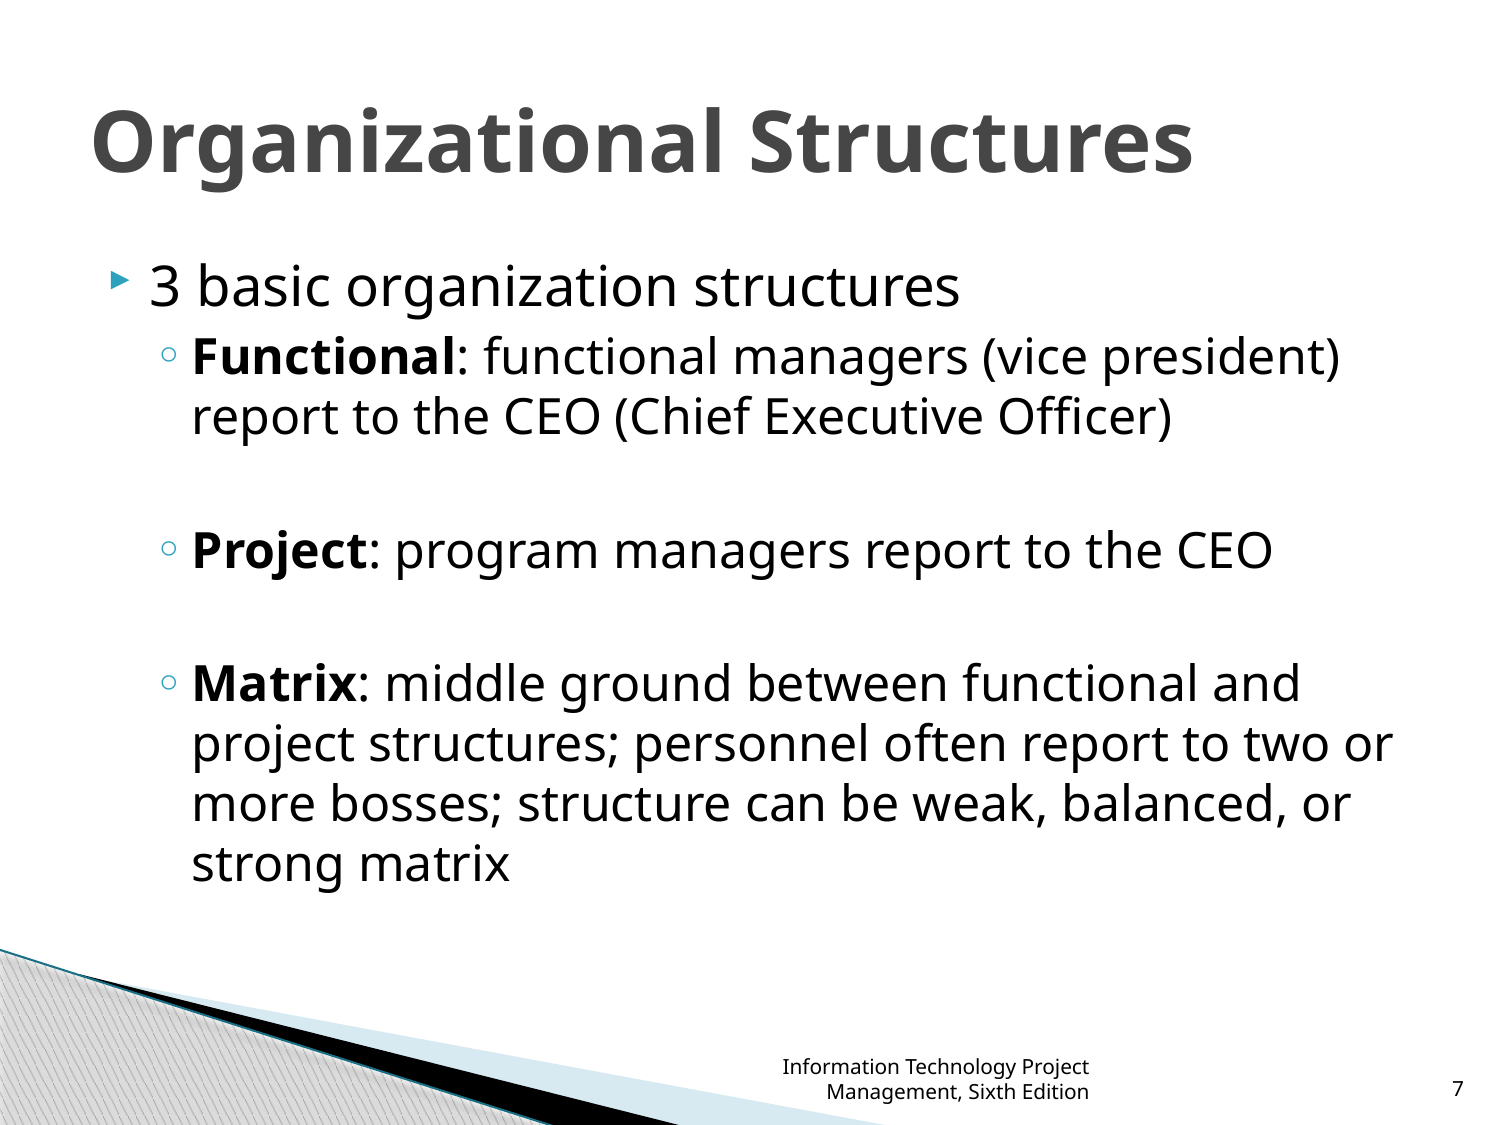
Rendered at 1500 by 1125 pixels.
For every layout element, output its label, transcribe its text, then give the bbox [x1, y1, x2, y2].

slide_number 7 [1418, 1051, 1479, 1112]
list 3 basic organization structures Functional: functional managers (vice president) report to the CEO (Chief Executive Officer) Project: program managers report to the CEO Matrix: middle ground between functional and project structures; personnel often report to two or more bosses; structure can be weak, balanced, or strong matrix [75, 243, 1425, 986]
footer Information Technology Project Management, Sixth Edition [718, 1051, 1105, 1112]
title Organizational Structures [75, 45, 1425, 233]
